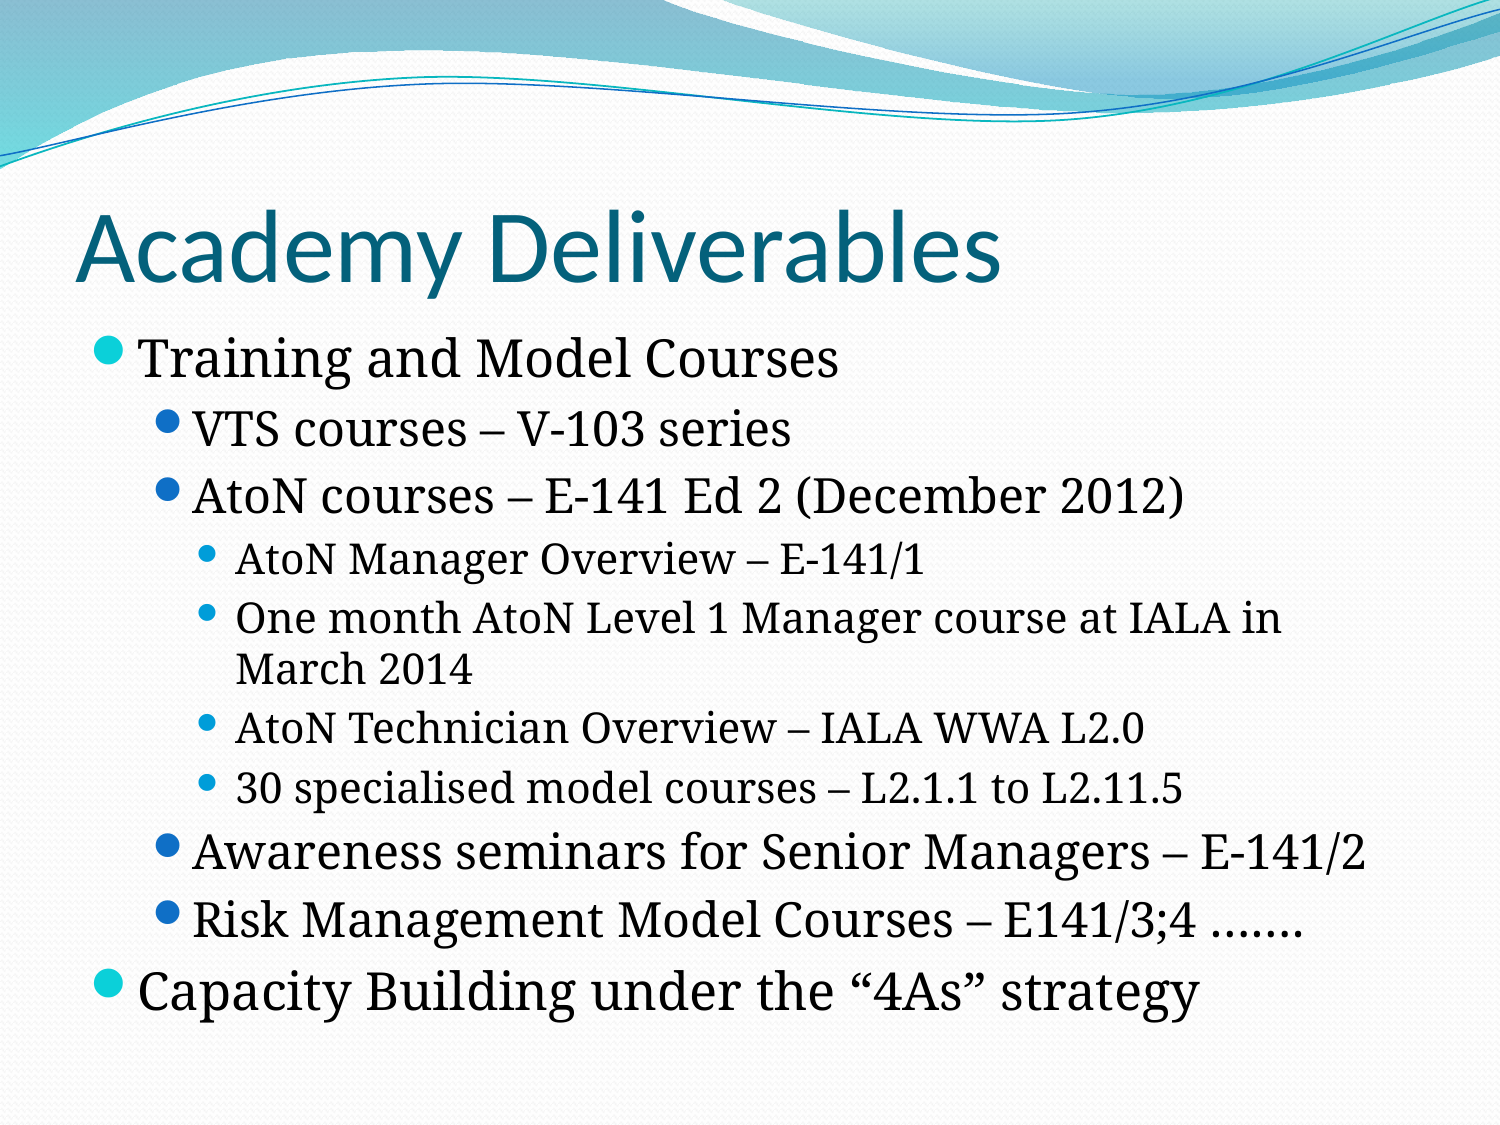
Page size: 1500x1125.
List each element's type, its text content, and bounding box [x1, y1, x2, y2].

list Training and Model Courses VTS courses – V-103 series AtoN courses – E-141 Ed 2 (December 2012) AtoN Manager Overview – E-141/1 One month AtoN Level 1 Manager course at IALA in March 2014 AtoN Technician Overview – IALA WWA L2.0 30 specialised model courses – L2.1.1 to L2.11.5 Awareness seminars for Senior Managers – E-141/2 Risk Management Model Courses – E141/3;4 ……. Capacity Building under the “4As” strategy [75, 317, 1425, 1038]
title Academy Deliverables [75, 115, 1425, 303]
